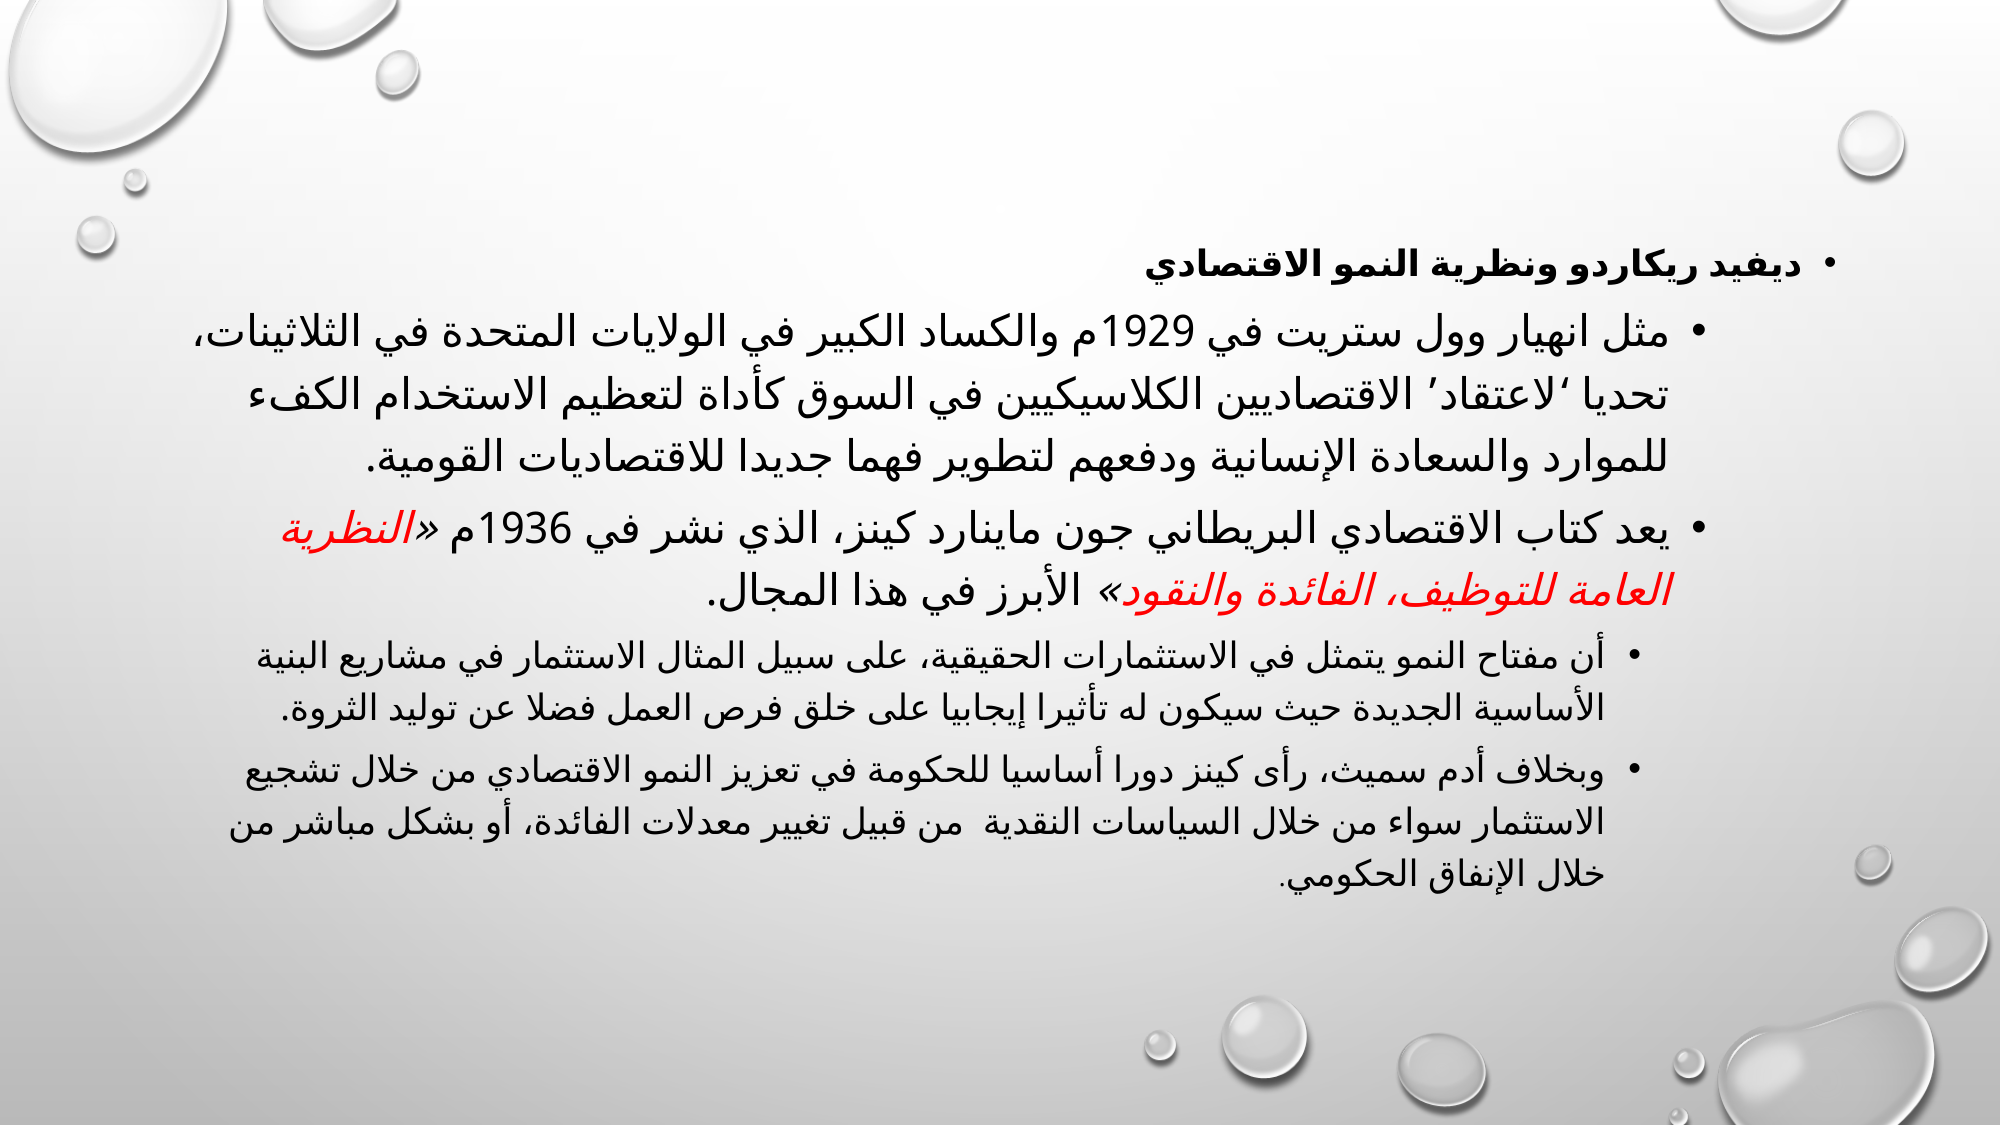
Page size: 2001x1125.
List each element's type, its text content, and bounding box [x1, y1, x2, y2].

list ديفيد ريكاردو ونظرية النمو الاقتصادي مثل انهيار وول ستريت في 1929م والكساد الكبير في الولايات المتحدة في الثلاثينات، تحديا ‘لاعتقاد’ الاقتصاديين الكلاسيكيين في السوق كأداة لتعظيم الاستخدام الكفء للموارد والسعادة الإنسانية ودفعهم لتطوير فهما جديدا للاقتصاديات القومية. يعد كتاب الاقتصادي البريطاني جون ماينارد كينز، الذي نشر في 1936م «النظرية العامة للتوظيف، الفائدة والنقود» الأبرز في هذا المجال. أن مفتاح النمو يتمثل في الاستثمارات الحقيقية، على سبيل المثال الاستثمار في مشاريع البنية الأساسية الجديدة حيث سيكون له تأثيرا إيجابيا على خلق فرص العمل فضلا عن توليد الثروة. وبخلاف أدم سميث، رأى كينز دورا أساسيا للحكومة في تعزيز النمو الاقتصادي من خلال تشجيع الاستثمار سواء من خلال السياسات النقدية من قبيل تغيير معدلات الفائدة، أو بشكل مباشر من خلال الإنفاق الحكومي. [149, 223, 1850, 950]
picture [0, 0, 2000, 1125]
